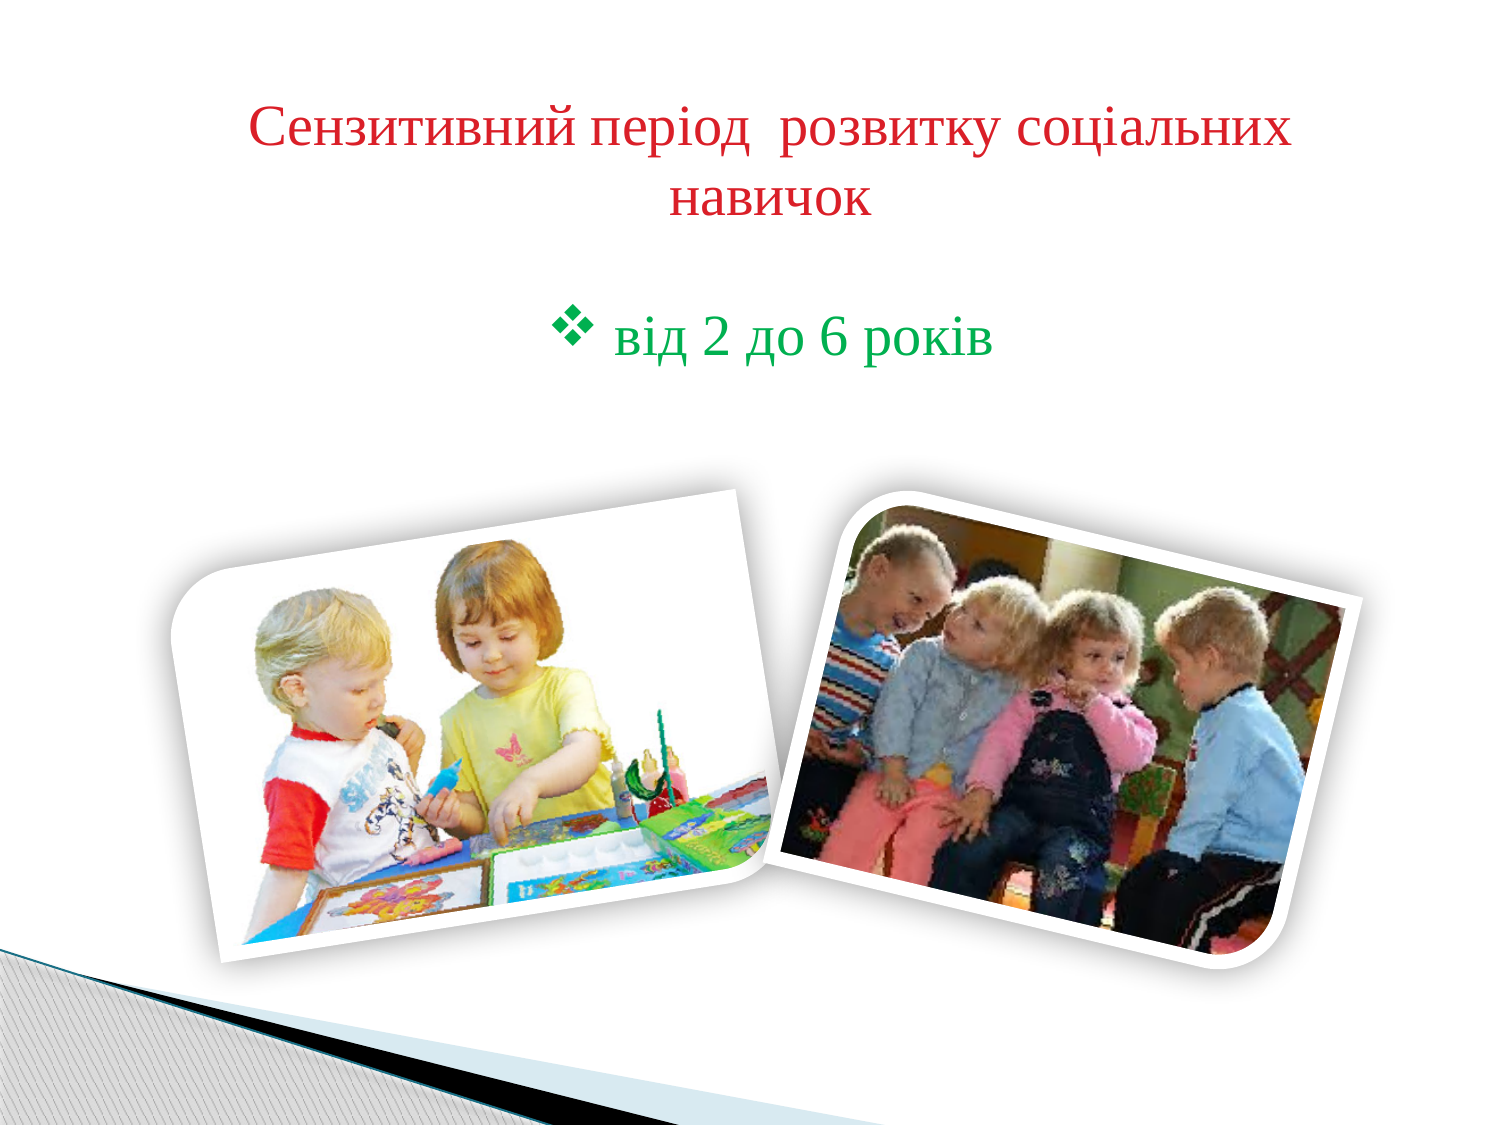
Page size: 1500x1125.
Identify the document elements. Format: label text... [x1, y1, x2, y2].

picture [186, 506, 771, 946]
text_box Сензитивний період розвитку соціальних навичок від 2 до 6 років [230, 79, 1311, 375]
picture [781, 506, 1345, 954]
